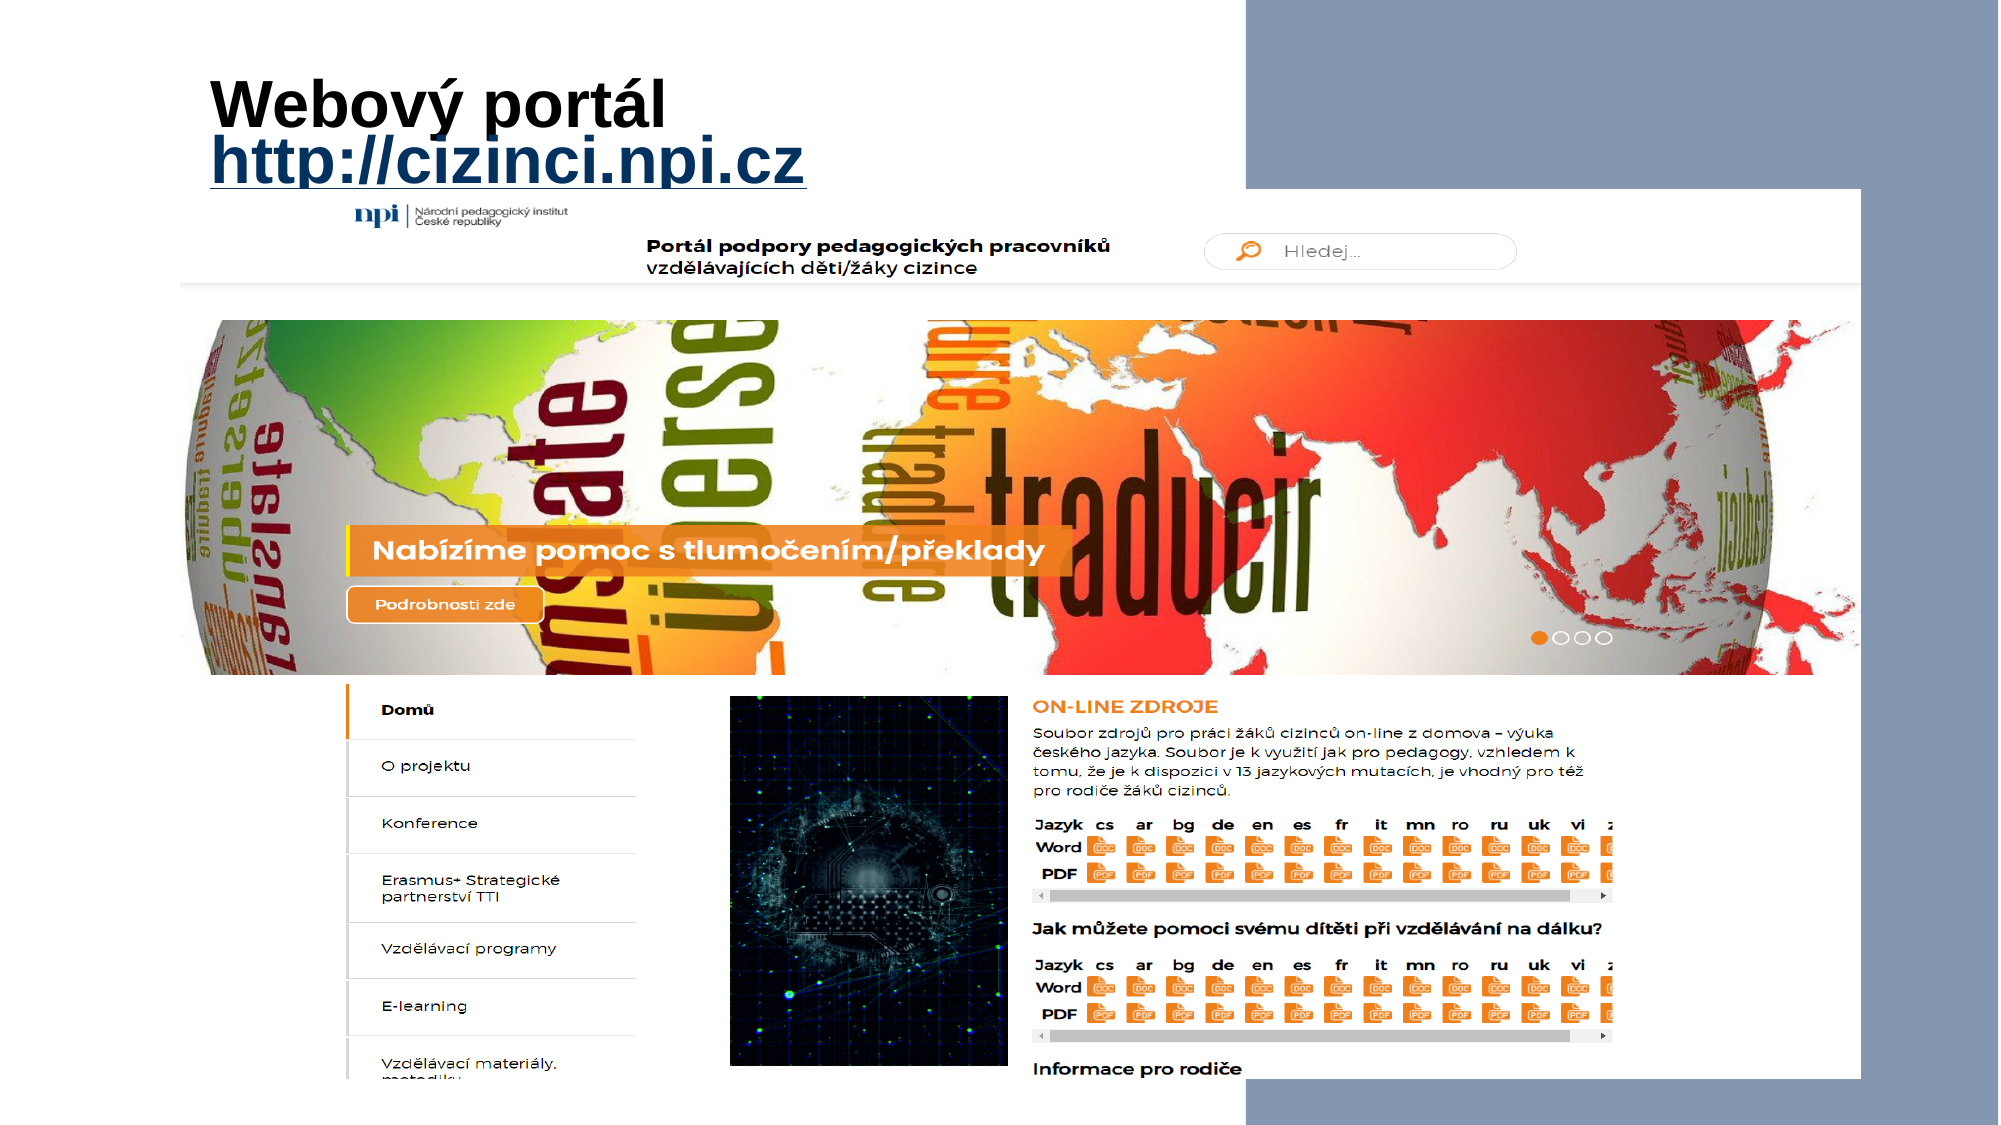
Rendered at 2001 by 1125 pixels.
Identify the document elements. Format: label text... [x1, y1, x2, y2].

picture [179, 189, 1861, 1079]
title Webový portál http://cizinci.npi.cz [195, 75, 1086, 189]
